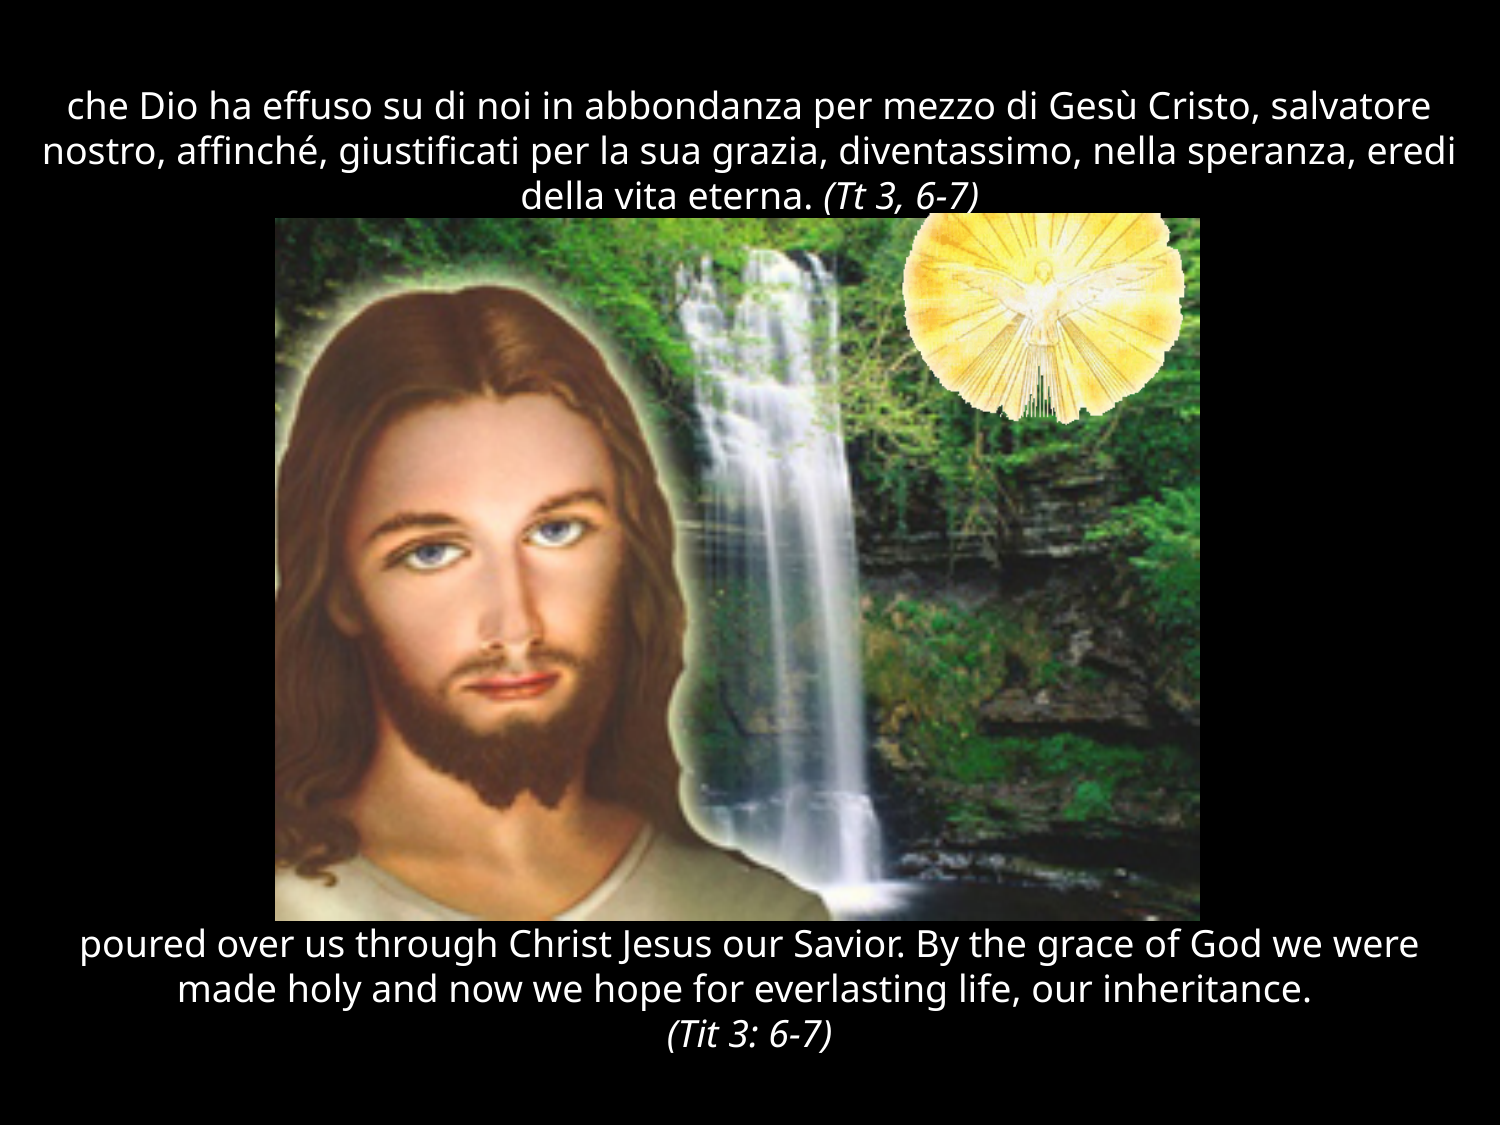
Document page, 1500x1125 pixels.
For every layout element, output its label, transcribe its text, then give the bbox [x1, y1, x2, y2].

text_box che Dio ha effuso su di noi in abbondanza per mezzo di Gesù Cristo, salvatore nostro, affinché, giustificati per la sua grazia, diventassimo, nella speranza, eredi della vita eterna. (Tt 3, 6-7) [0, 74, 1500, 225]
text_box poured over us through Christ Jesus our Savior. By the grace of God we were made holy and now we hope for everlasting life, our inheritance. (Tit 3: 6-7) [37, 912, 1463, 1063]
picture [274, 213, 1200, 921]
